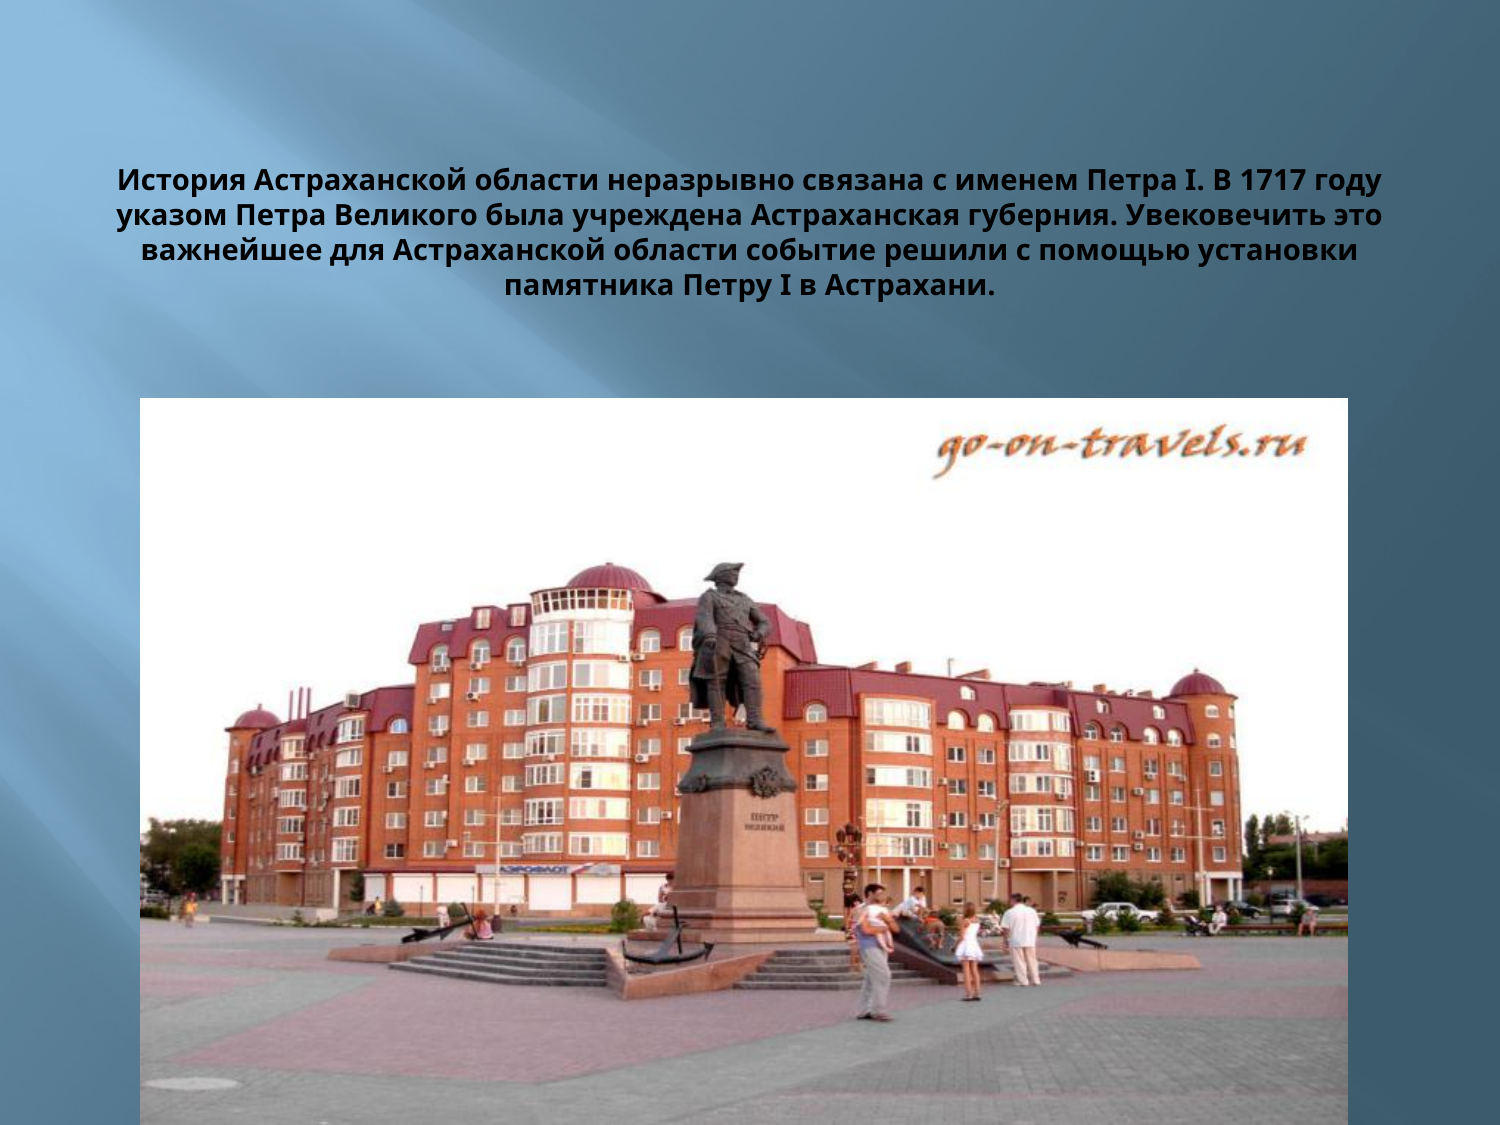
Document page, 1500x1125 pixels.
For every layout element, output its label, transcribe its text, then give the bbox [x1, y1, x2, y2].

title История Астраханской области неразрывно связана с именем Петра I. В 1717 году указом Петра Великого была учреждена Астраханская губерния. Увековечить это важнейшее для Астраханской области событие решили с помощью установки памятника Петру I в Астрахани. [75, 152, 1425, 364]
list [140, 398, 1348, 1125]
